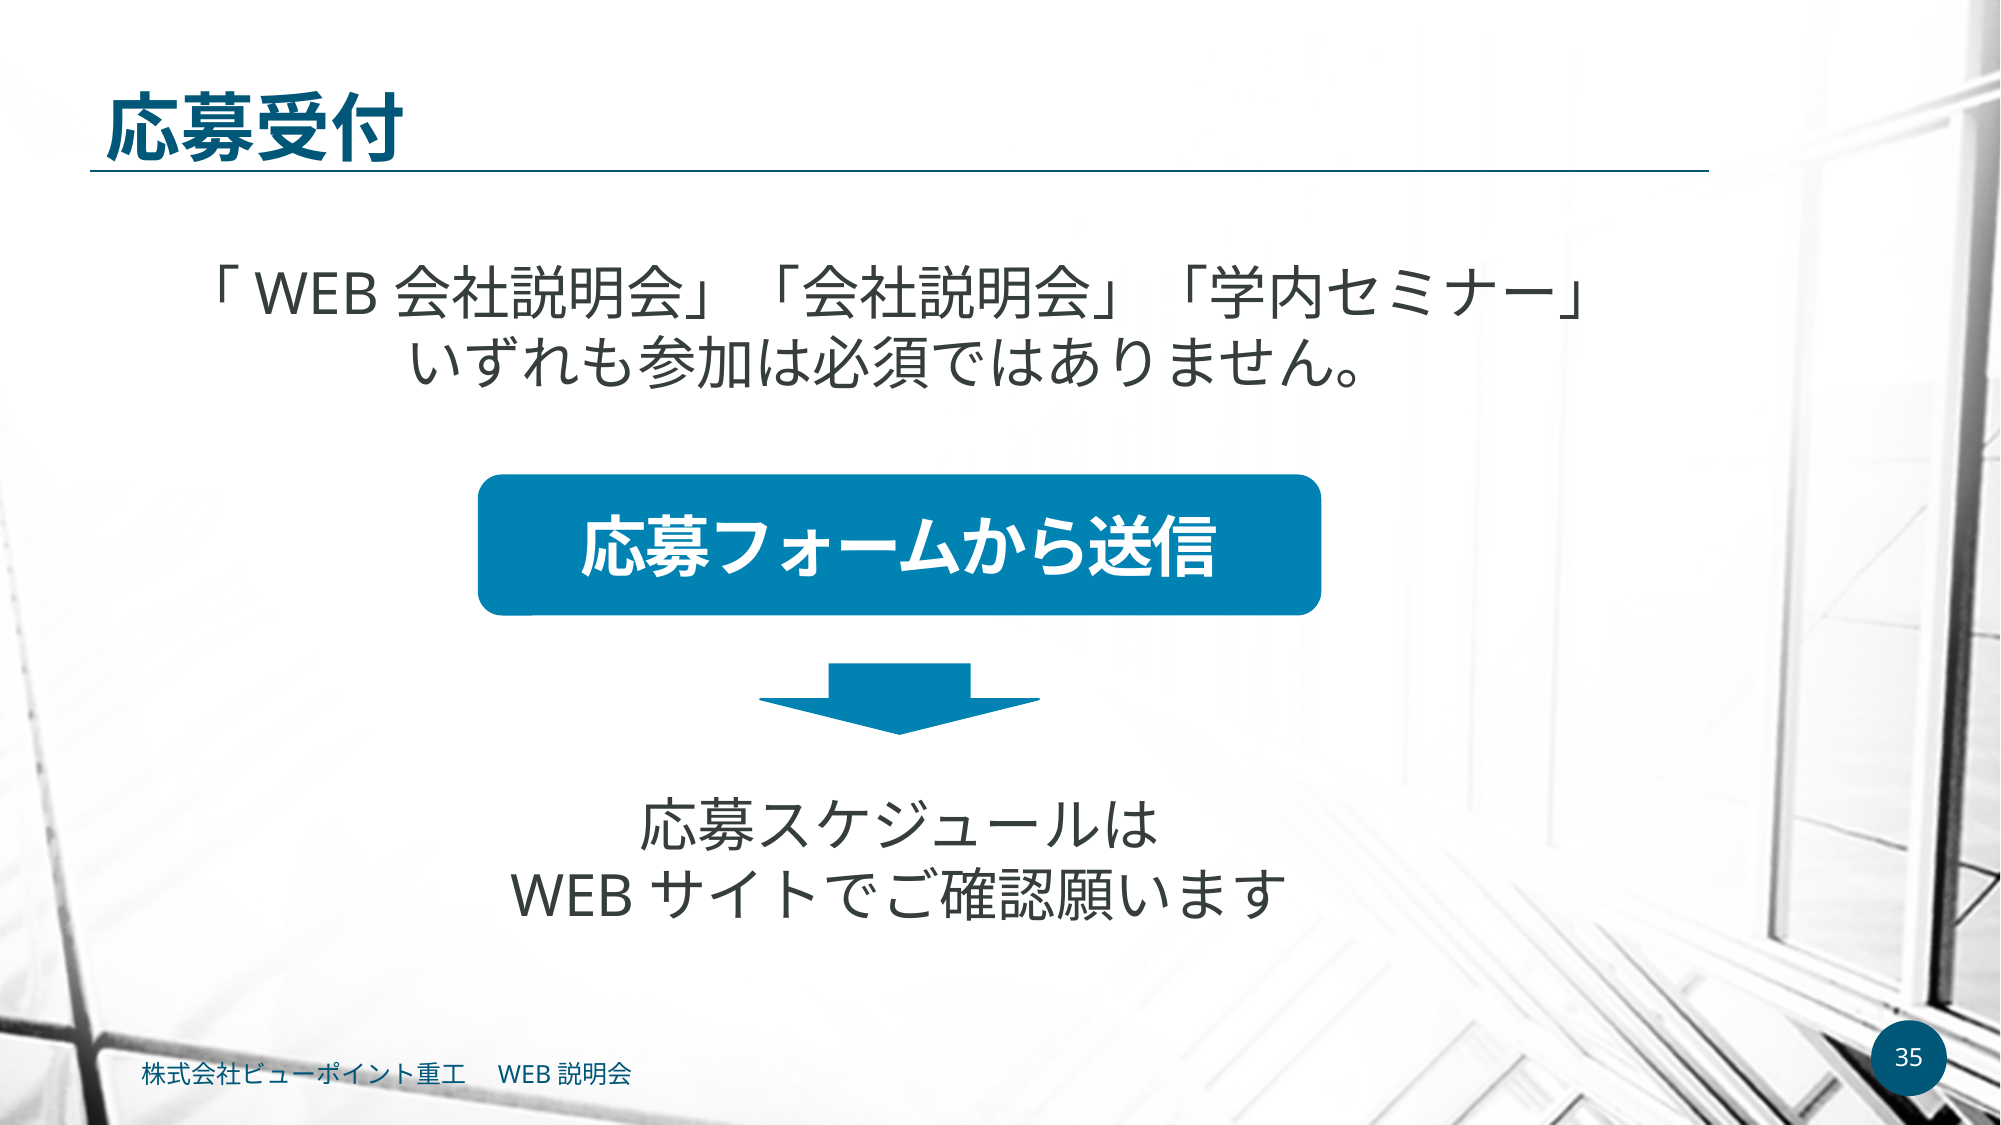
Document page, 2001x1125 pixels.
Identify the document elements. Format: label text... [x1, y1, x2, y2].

title 応募受付 [90, 90, 1709, 178]
text_box 応募フォームから送信 [477, 474, 1322, 616]
picture [0, 0, 2001, 1125]
text_box 「WEB会社説明会」「会社説明会」「学内セミナー」 いずれも参加は必須ではありません。 [57, 239, 1742, 414]
text_box [759, 663, 1040, 735]
text_box 応募スケジュールは WEBサイトでご確認願います [389, 780, 1410, 935]
